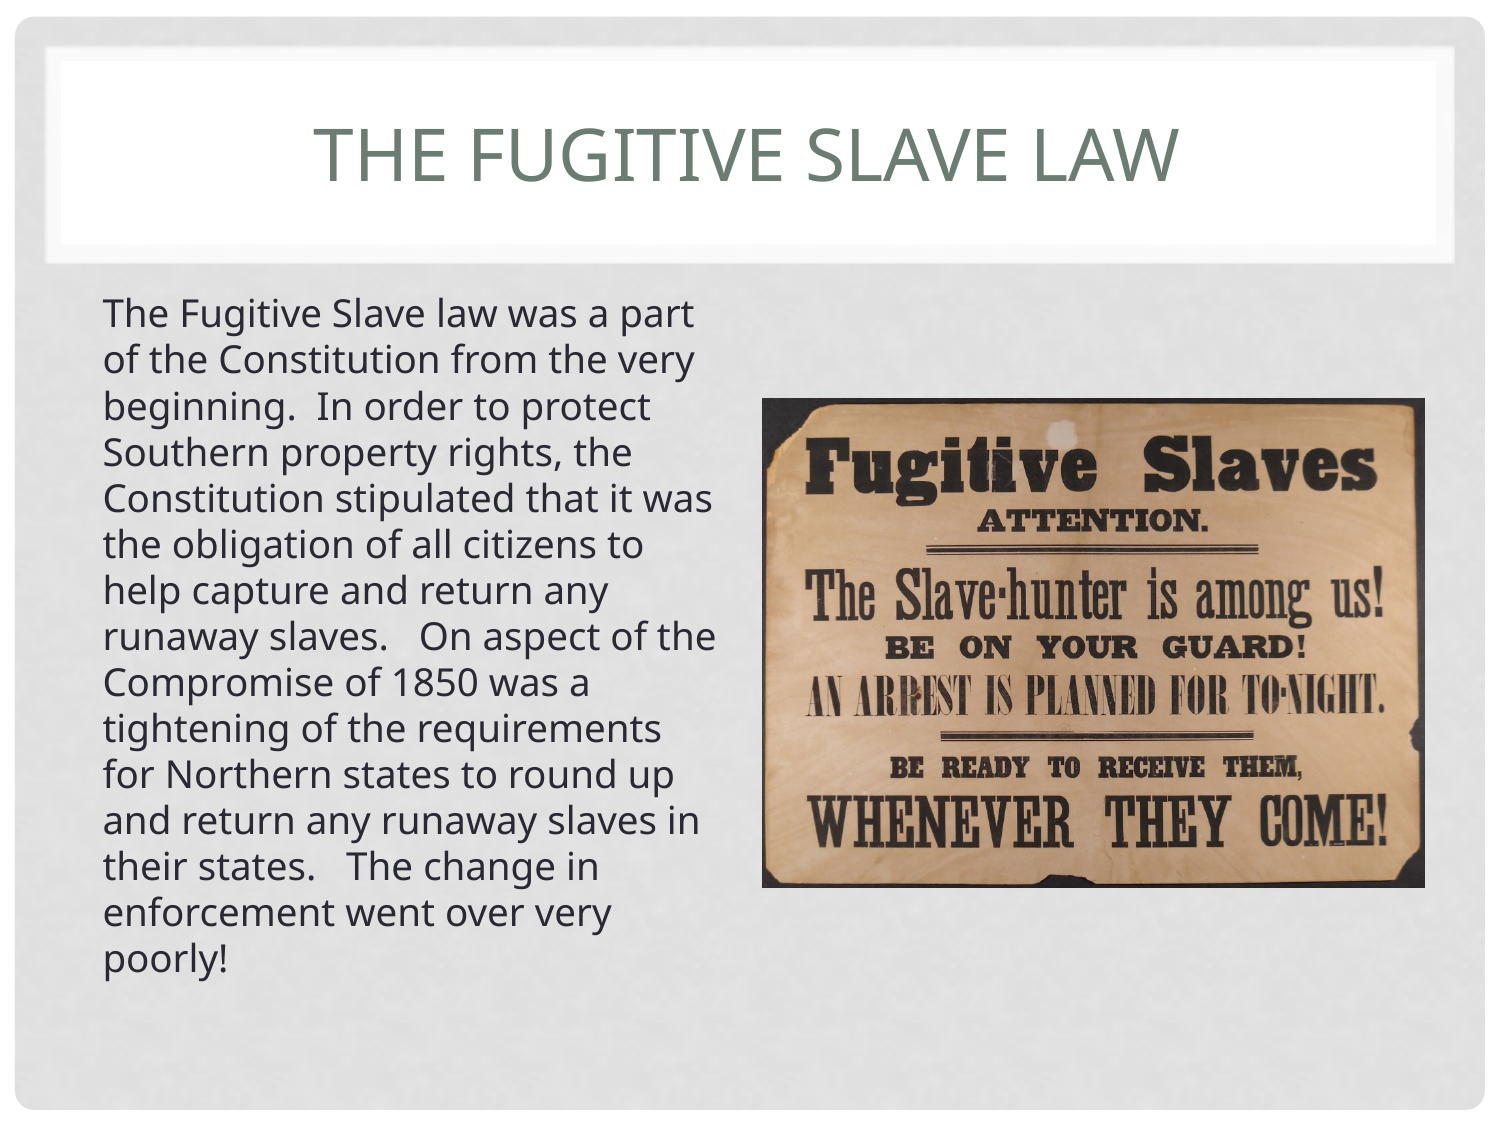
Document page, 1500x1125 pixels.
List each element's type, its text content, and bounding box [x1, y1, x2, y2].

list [762, 398, 1426, 889]
list The Fugitive Slave law was a part of the Constitution from the very beginning. In order to protect Southern property rights, the Constitution stipulated that it was the obligation of all citizens to help capture and return any runaway slaves. On aspect of the Compromise of 1850 was a tightening of the requirements for Northern states to round up and return any runaway slaves in their states. The change in enforcement went over very poorly! [69, 281, 733, 1005]
title The Fugitive Slave Law [69, 66, 1425, 238]
